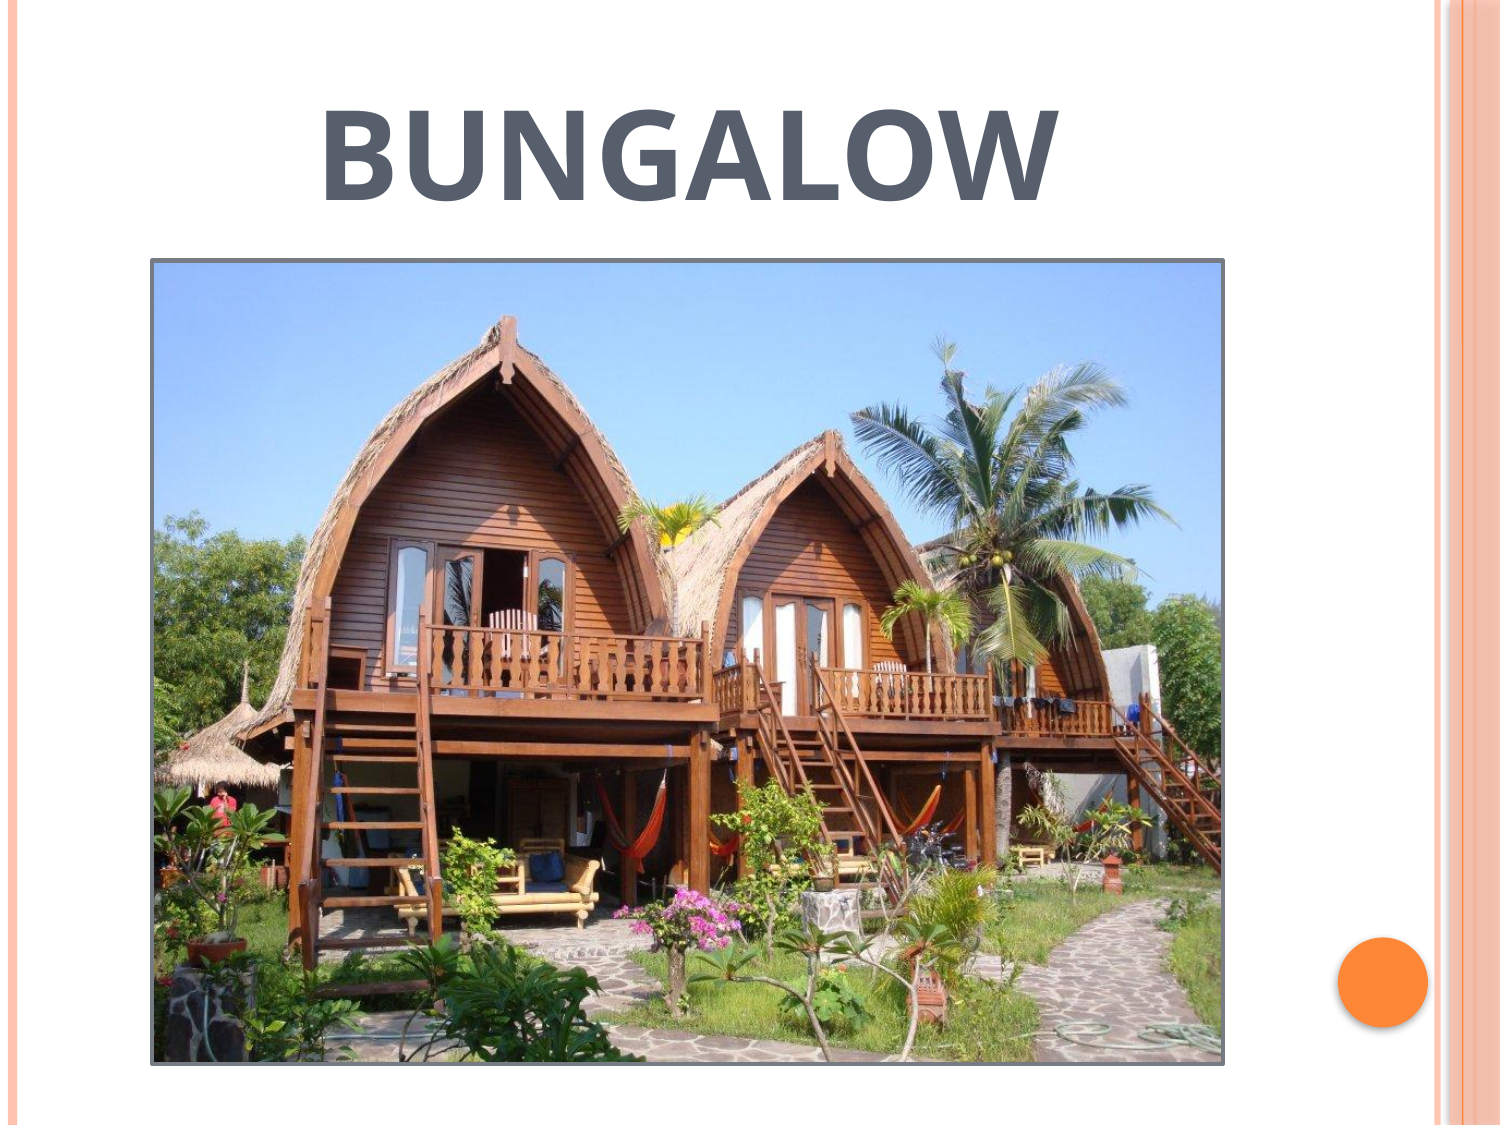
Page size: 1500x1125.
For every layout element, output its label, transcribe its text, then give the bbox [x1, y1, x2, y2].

title Bungalow [75, 45, 1300, 233]
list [153, 261, 1222, 1063]
